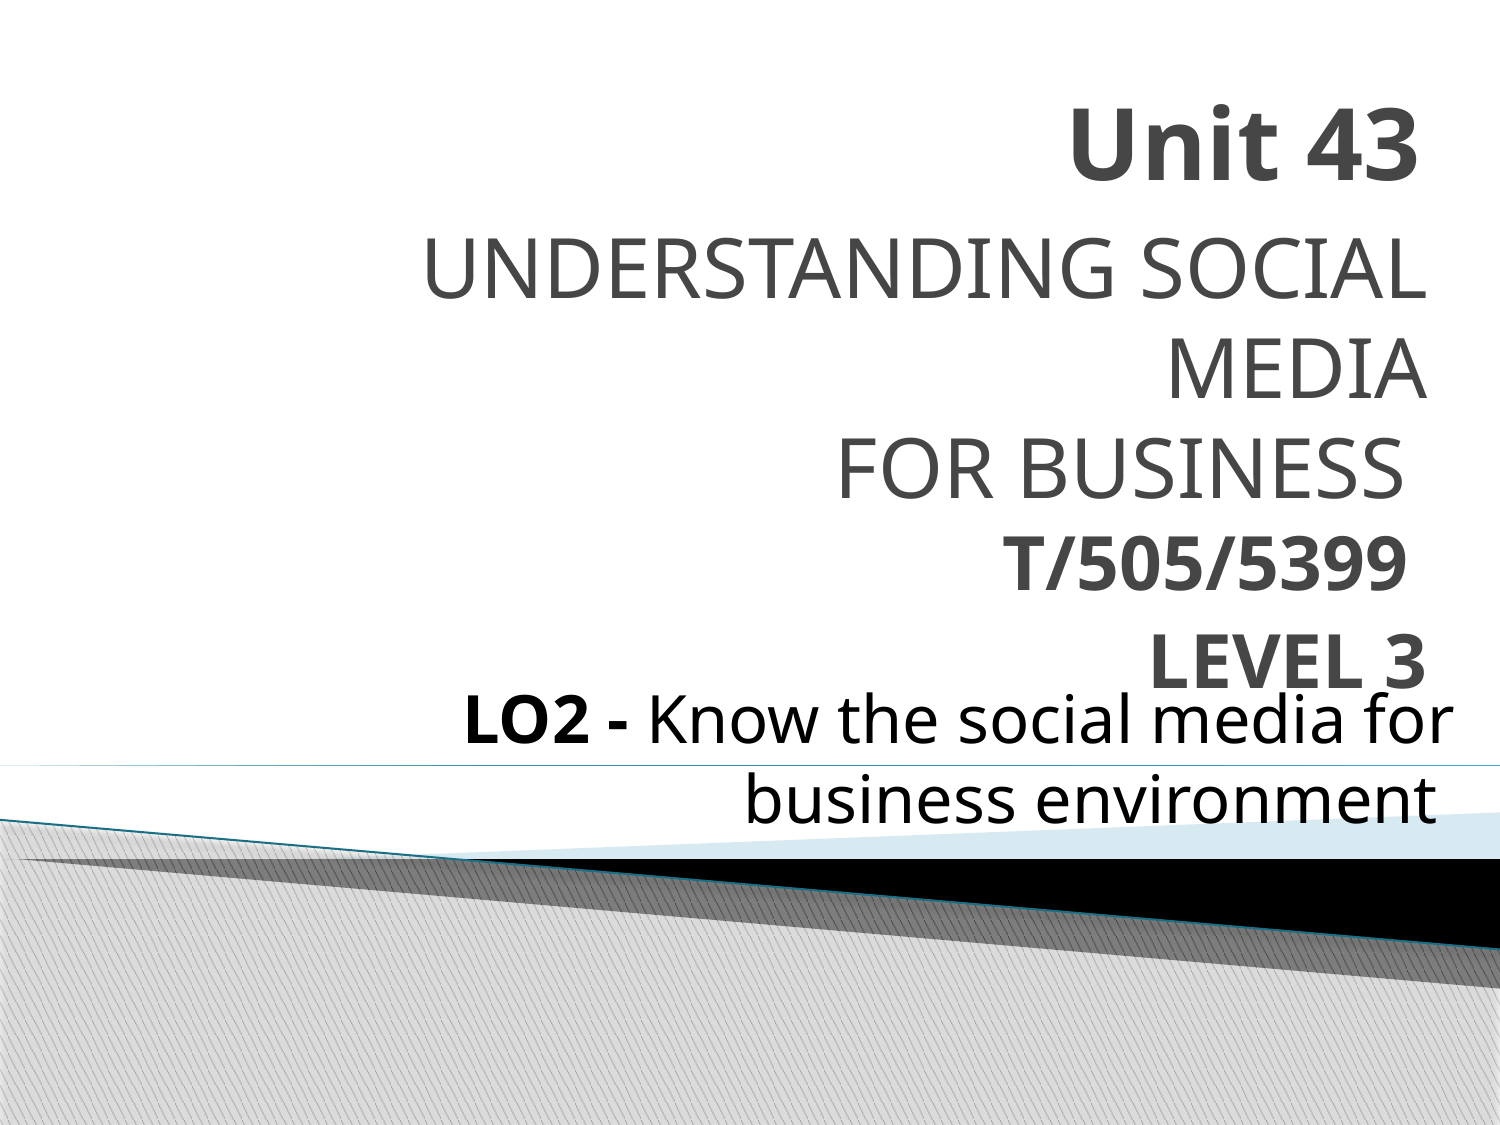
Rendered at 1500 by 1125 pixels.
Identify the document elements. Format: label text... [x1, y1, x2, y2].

subtitle UNDERSTANDING SOCIAL MEDIA FOR BUSINESS T/505/5399 LEVEL 3 [171, 208, 1447, 459]
text_box LO2 - Know the social media for business environment [206, 669, 1471, 844]
picture [5, 859, 1500, 989]
title Unit 43 [161, 66, 1437, 209]
